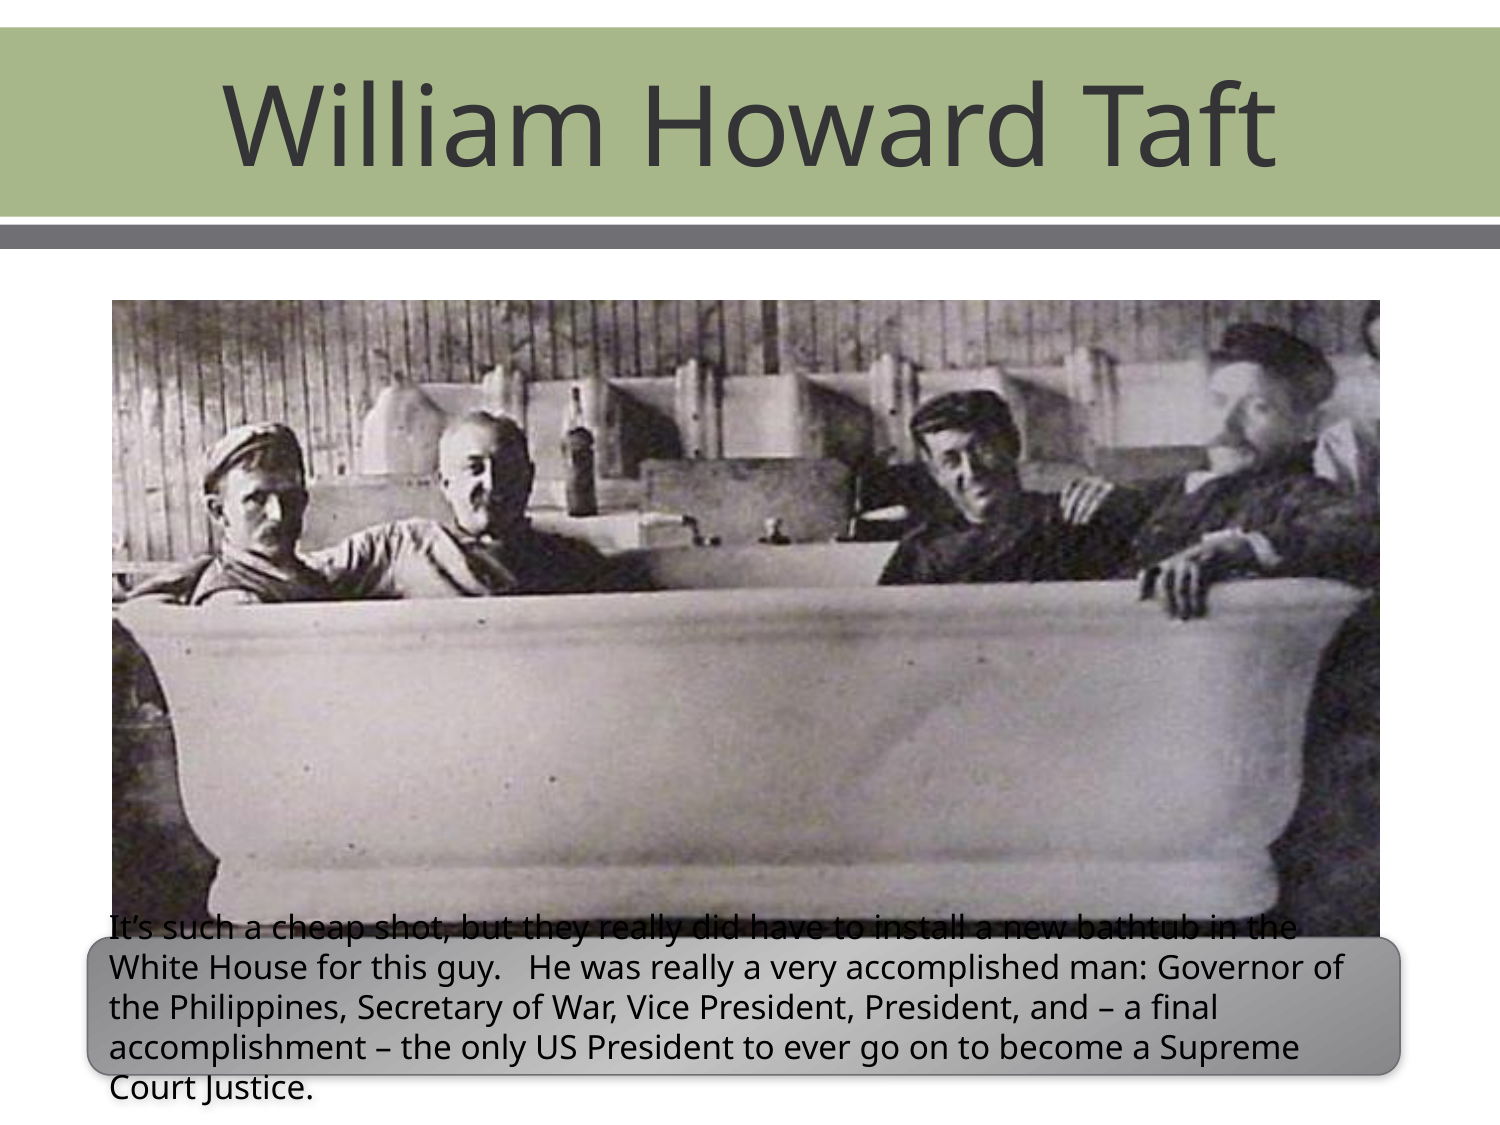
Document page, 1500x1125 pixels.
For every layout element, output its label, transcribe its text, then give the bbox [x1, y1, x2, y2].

text_box It’s such a cheap shot, but they really did have to install a new bathtub in the White House for this guy. He was really a very accomplished man: Governor of the Philippines, Secretary of War, Vice President, President, and – a final accomplishment – the only US President to ever go on to become a Supreme Court Justice. [86, 936, 1401, 1076]
title William Howard Taft [75, 29, 1425, 213]
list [112, 300, 1381, 963]
